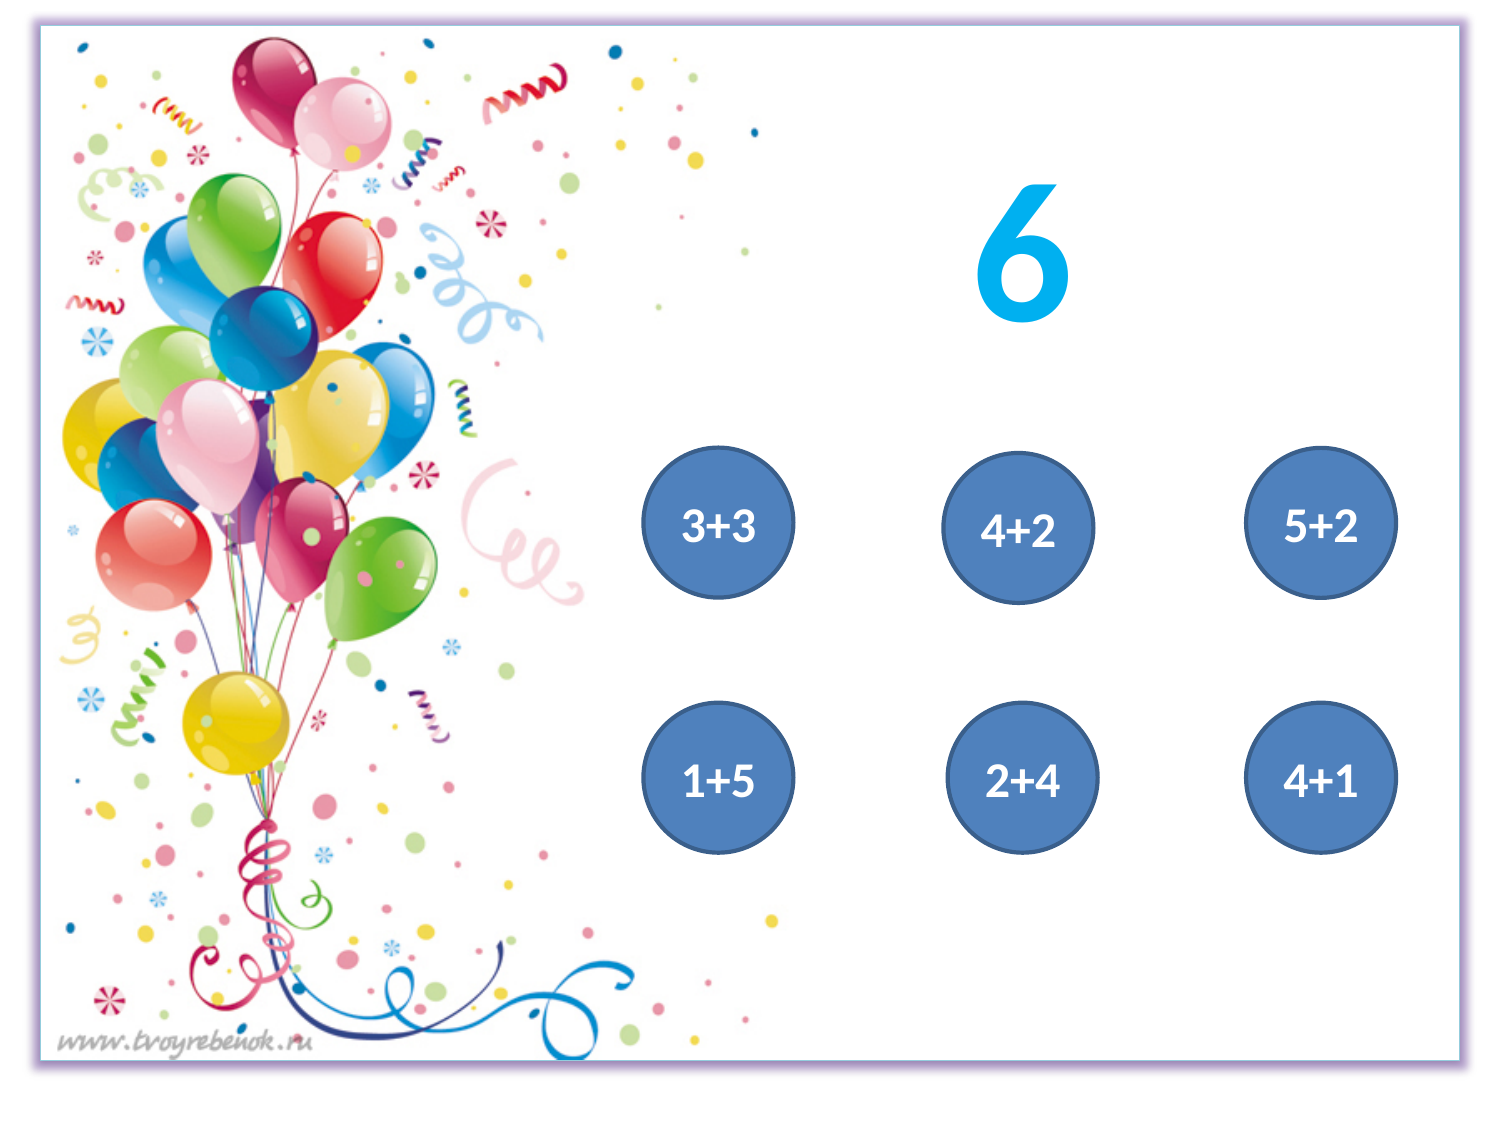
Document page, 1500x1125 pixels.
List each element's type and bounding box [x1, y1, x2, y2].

picture [41, 26, 1459, 1061]
